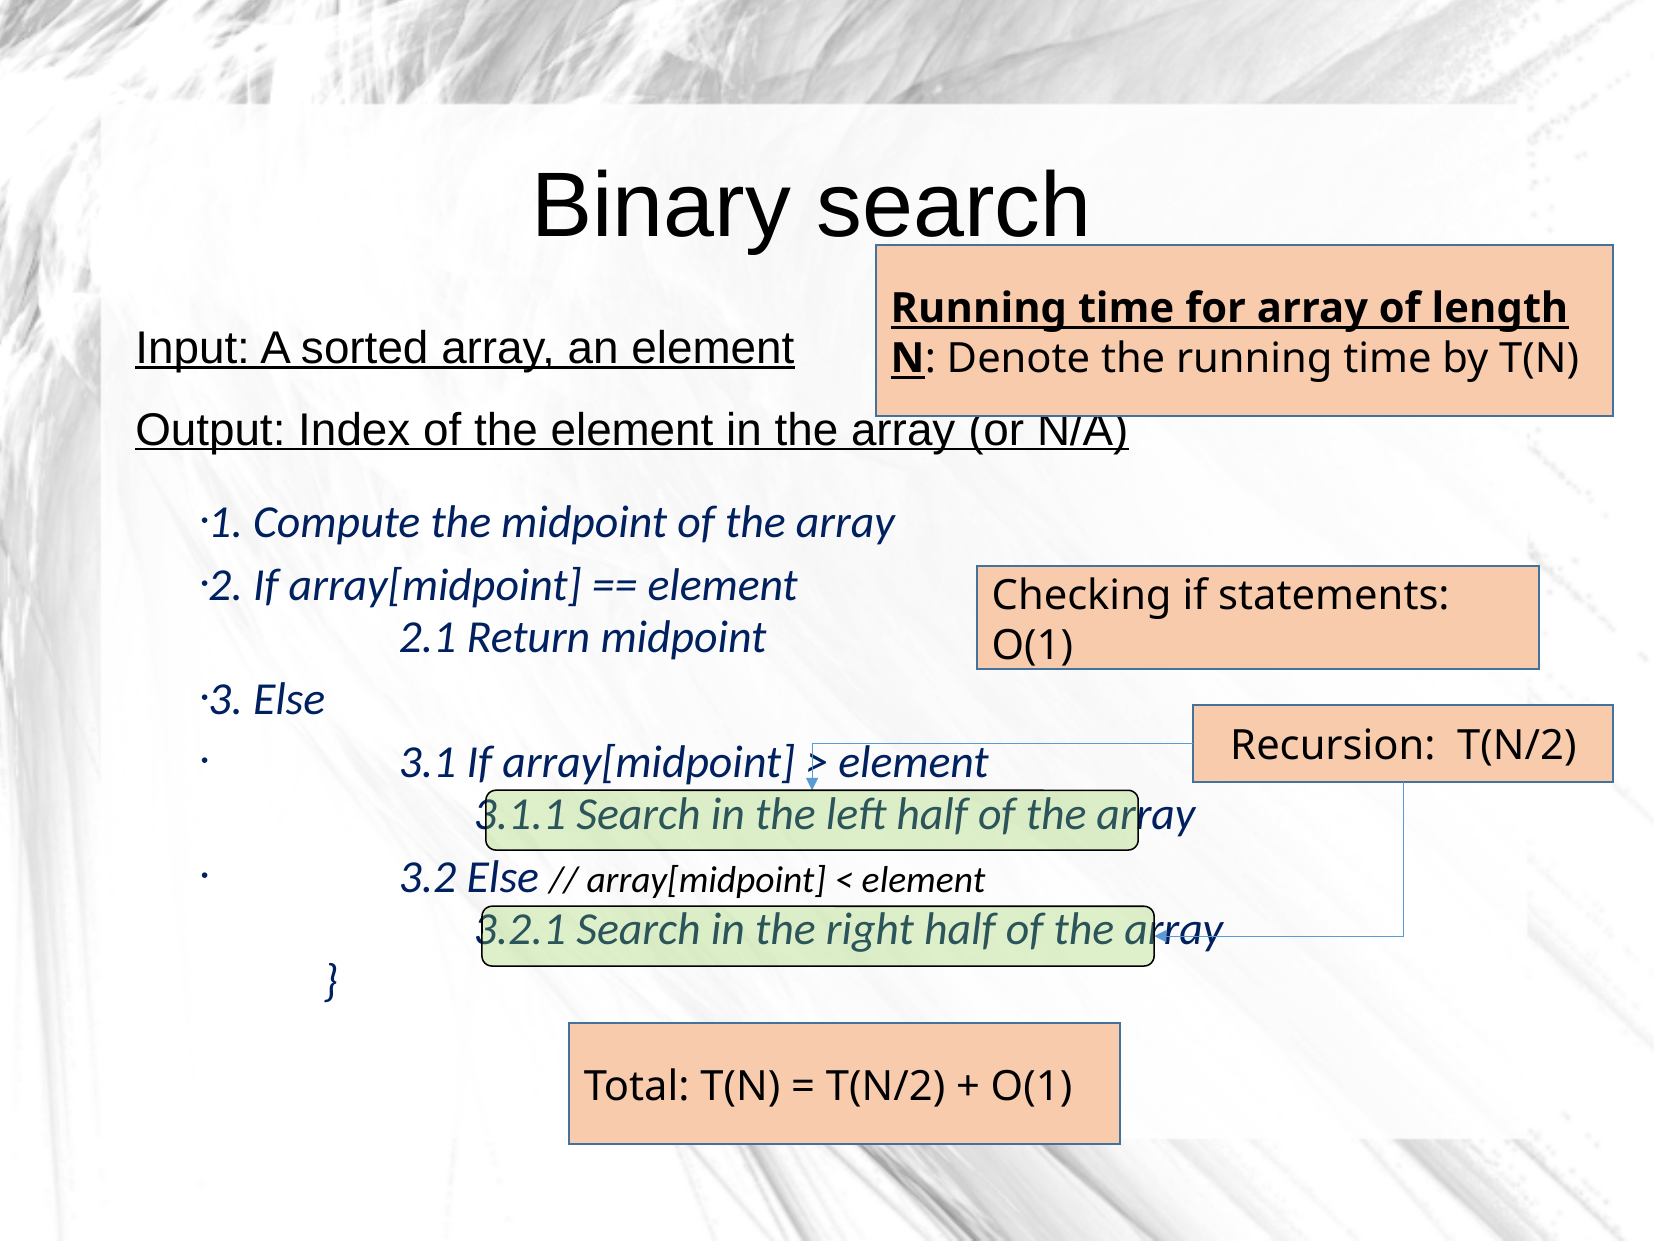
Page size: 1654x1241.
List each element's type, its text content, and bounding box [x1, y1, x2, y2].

title Binary search [118, 112, 1506, 281]
picture [0, 0, 1654, 1241]
text_box Checking if statements: O(1) [976, 566, 1540, 670]
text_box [1201, 734, 1356, 984]
text_box [481, 906, 1155, 967]
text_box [811, 743, 1194, 791]
text_box [485, 790, 1139, 851]
list Input: A sorted array, an element Output: Index of the element in the array (or N/A) 1. Compute the midpoint of the array 2. If array[midpoint] == element 2.1 Return midpoint 3. Else 3.1 If array[midpoint] > element 3.1.1 Search in the left half of the array 3.2 Else // array[midpoint] < element 3.2.1 Search in the right half of the array } [118, 319, 1571, 1109]
text_box Running time for array of length N: Denote the running time by T(N) [875, 245, 1614, 417]
text_box Recursion: T(N/2) [1193, 705, 1614, 782]
text_box Total: T(N) = T(N/2) + O(1) [569, 1022, 1120, 1145]
